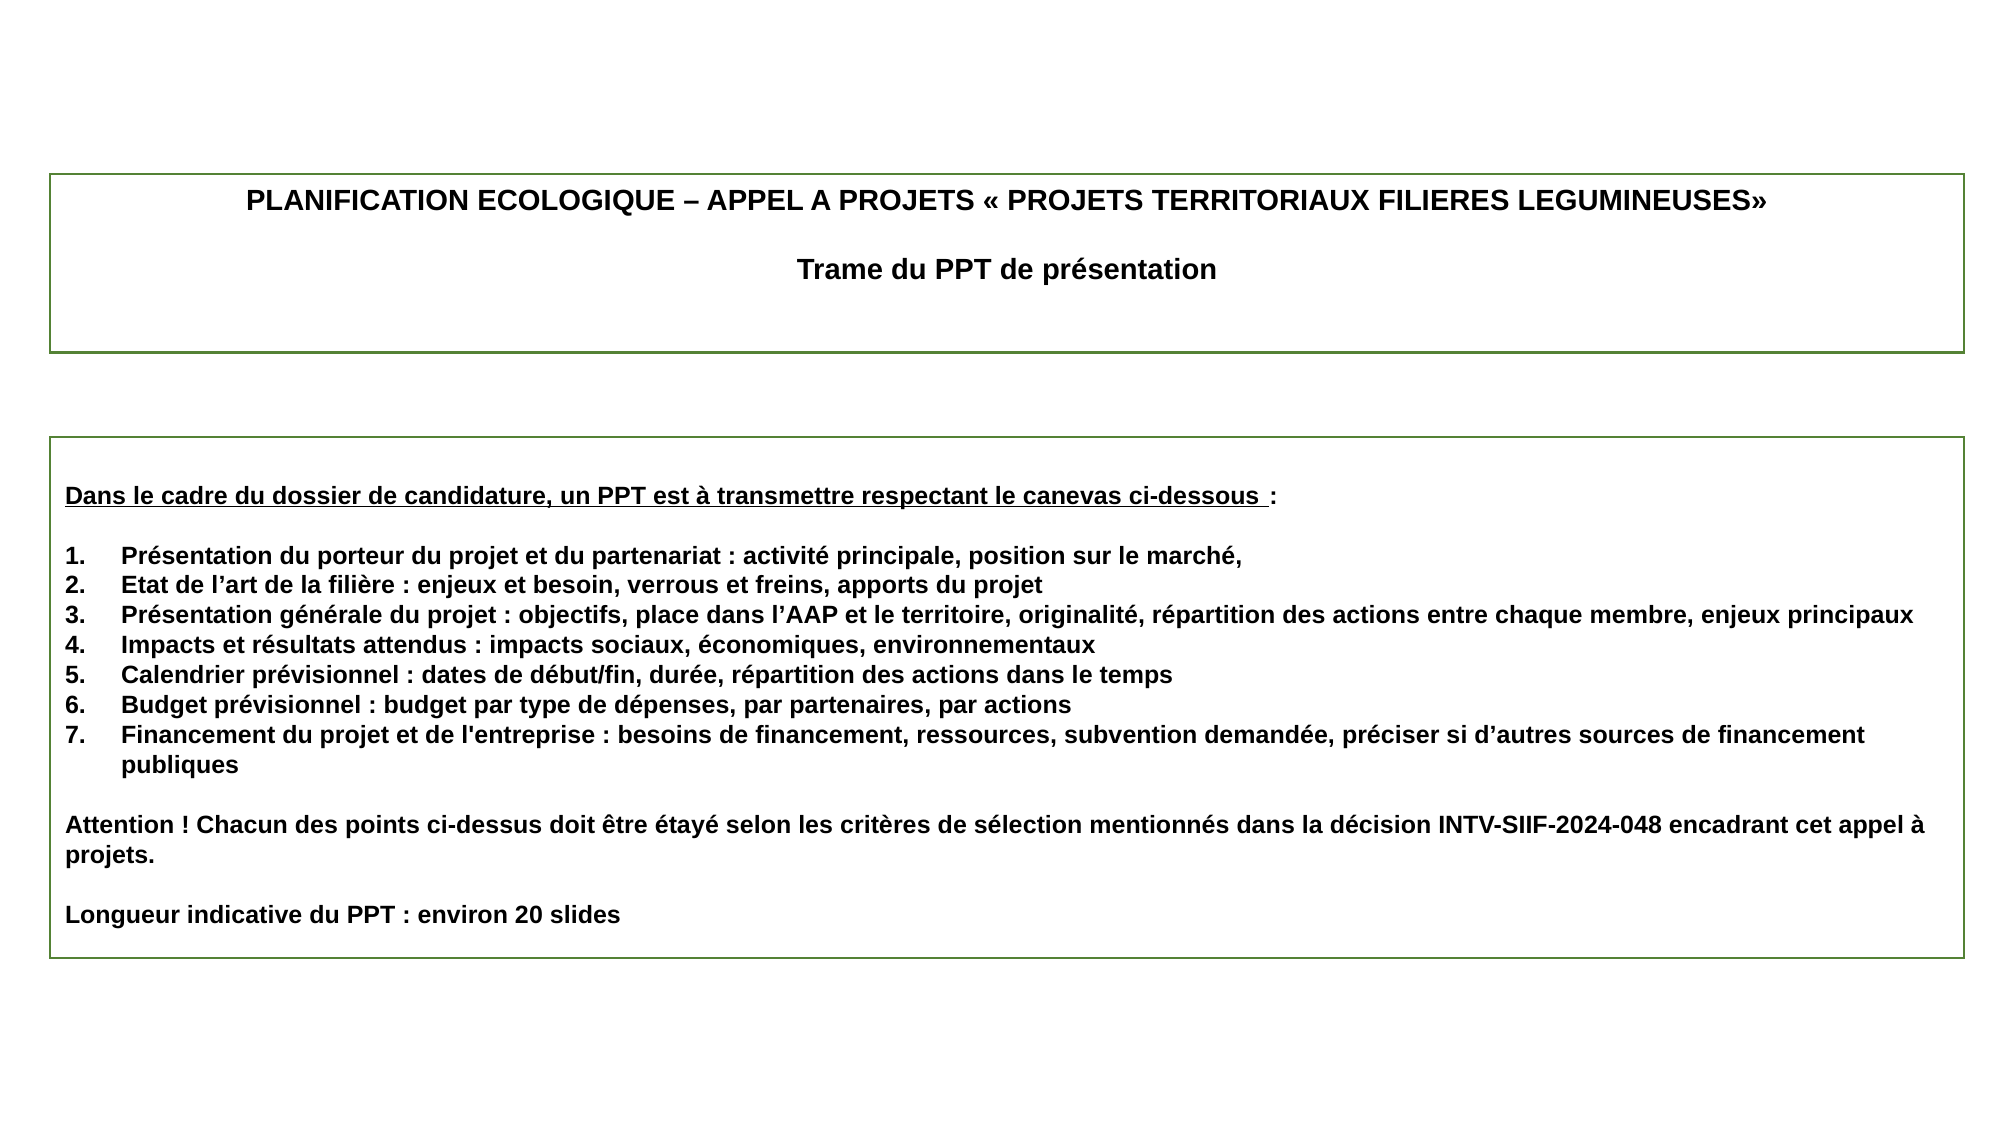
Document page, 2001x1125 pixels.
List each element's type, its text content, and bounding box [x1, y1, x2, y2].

text_box PLANIFICATION ECOLOGIQUE – APPEL A PROJETS « PROJETS TERRITORIAUX FILIERES LEGUMINEUSES» Trame du PPT de présentation [49, 173, 1965, 354]
text_box Dans le cadre du dossier de candidature, un PPT est à transmettre respectant le canevas ci-dessous : Présentation du porteur du projet et du partenariat : activité principale, position sur le marché, Etat de l’art de la filière : enjeux et besoin, verrous et freins, apports du projet Présentation générale du projet : objectifs, place dans l’AAP et le territoire, originalité, répartition des actions entre chaque membre, enjeux principaux Impacts et résultats attendus : impacts sociaux, économiques, environnementaux Calendrier prévisionnel : dates de début/fin, durée, répartition des actions dans le temps Budget prévisionnel : budget par type de dépenses, par partenaires, par actions Financement du projet et de l'entreprise : besoins de financement, ressources, subvention demandée, préciser si d’autres sources de financement publiques Attention ! Chacun des points ci-dessus doit être étayé selon les critères de sélection mentionnés dans la décision INTV-SIIF-2024-048 encadrant cet appel à projets. Longueur indicative du PPT : environ 20 slides [49, 436, 1965, 959]
text_box [753, 151, 785, 212]
